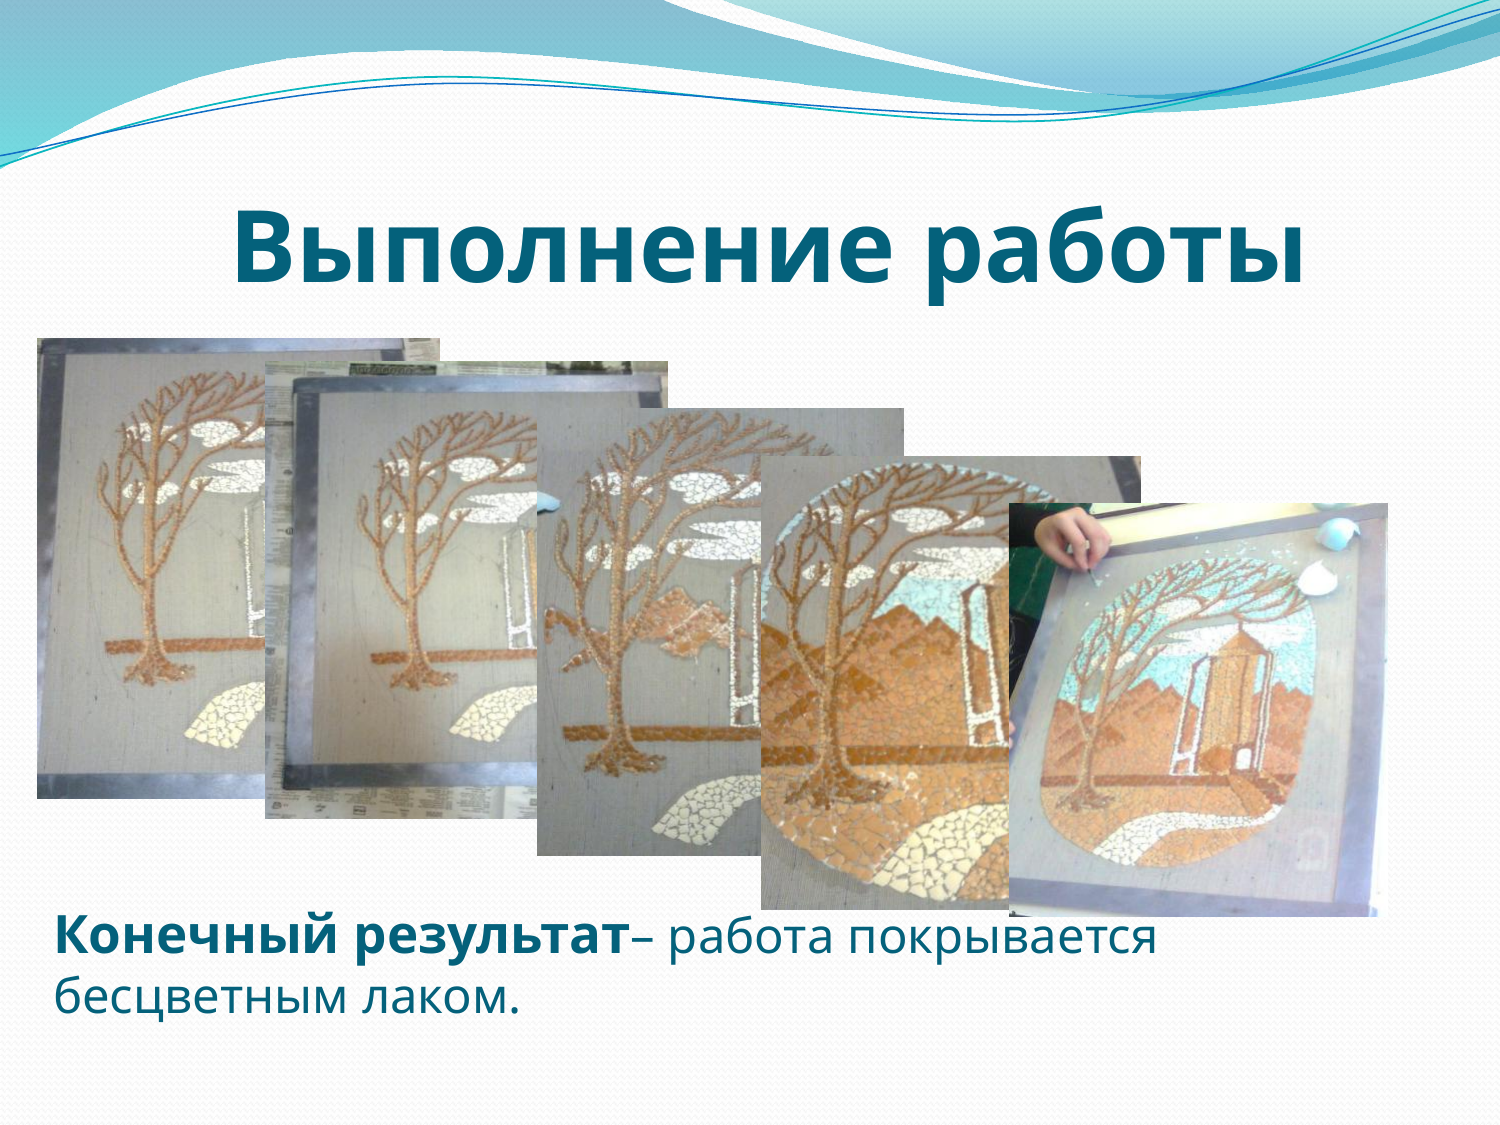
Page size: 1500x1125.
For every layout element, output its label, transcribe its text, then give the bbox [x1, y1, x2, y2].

text_box Конечный результат– работа покрывается бесцветным лаком. [53, 893, 1436, 1024]
title Выполнение работы [75, 115, 1438, 303]
picture [36, 337, 1389, 917]
